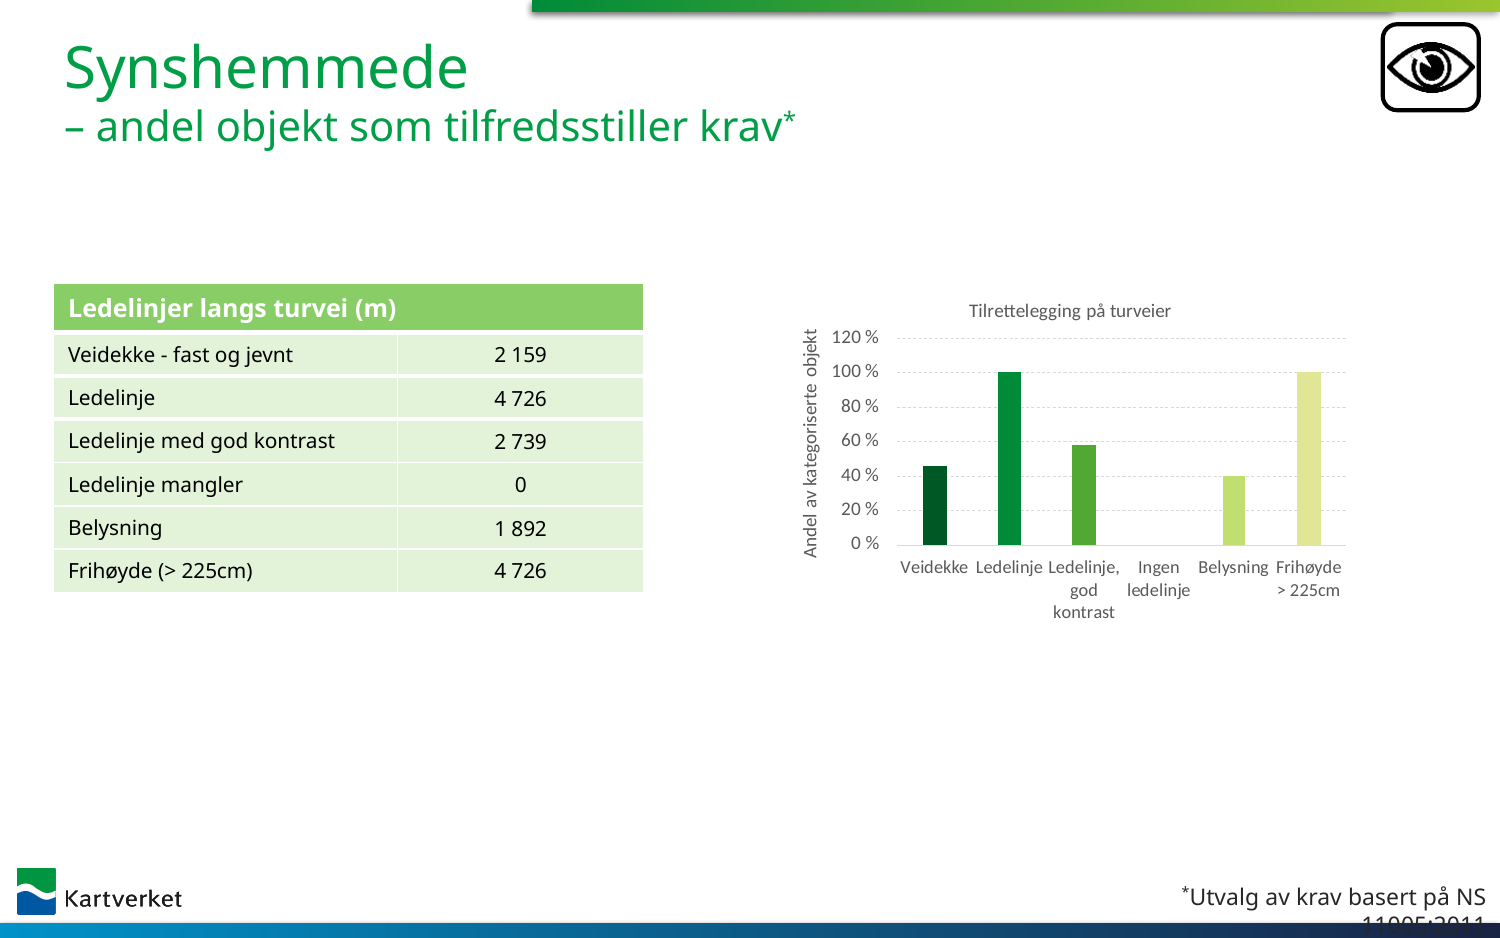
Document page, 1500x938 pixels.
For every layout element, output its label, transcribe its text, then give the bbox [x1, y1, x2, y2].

table_header Ledelinjer langs turvei (m) [54, 284, 643, 330]
table_cell 1 892 [398, 507, 643, 548]
table_cell 4 726 [398, 550, 643, 592]
table_cell Ledelinje [54, 378, 397, 417]
table_cell Ledelinje mangler [54, 463, 397, 505]
text_box *Utvalg av krav basert på NS 11005:2011 [1068, 873, 1500, 938]
table_cell 2 739 [398, 421, 643, 462]
table_cell Belysning [54, 507, 397, 548]
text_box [1382, 24, 1480, 111]
picture [791, 291, 1349, 630]
table_cell Veidekke - fast og jevnt [54, 335, 397, 374]
table_cell 4 726 [398, 378, 643, 417]
table_cell Frihøyde (> 225cm) [54, 550, 397, 592]
table_cell Ledelinje med god kontrast [54, 421, 397, 462]
table_cell 2 159 [398, 335, 643, 374]
table_cell 0 [398, 463, 643, 505]
text_box Synshemmede – andel objekt som tilfredsstiller krav* [49, 24, 1431, 158]
